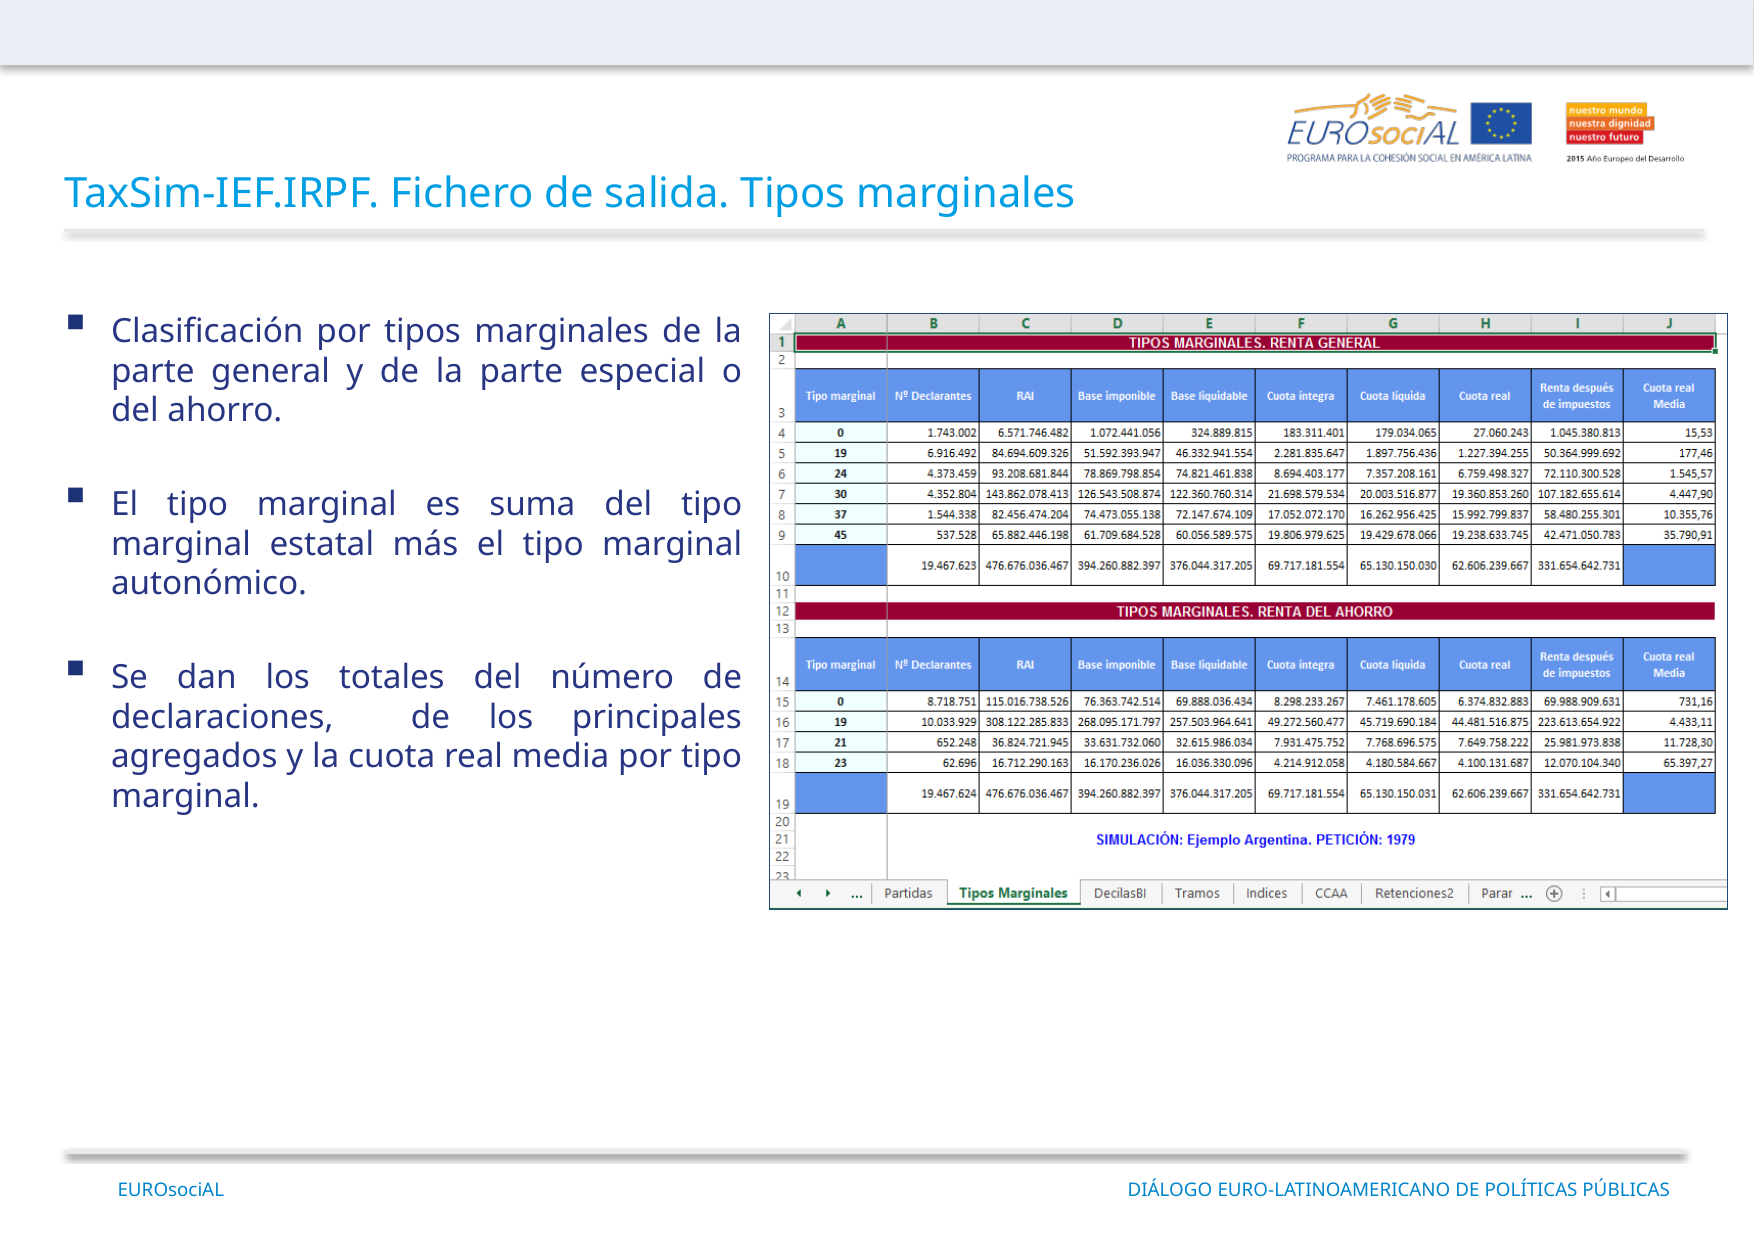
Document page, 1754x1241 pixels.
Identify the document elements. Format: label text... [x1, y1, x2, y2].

picture [769, 312, 1728, 910]
text_box Clasificación por tipos marginales de la parte general y de la parte especial o del ahorro. El tipo marginal es suma del tipo marginal estatal más el tipo marginal autonómico. Se dan los totales del número de declaraciones, de los principales agregados y la cuota real media por tipo marginal. [64, 289, 743, 1105]
picture [1278, 88, 1692, 173]
text_box TaxSim-IEF.IRPF. Fichero de salida. Tipos marginales [49, 158, 1628, 233]
